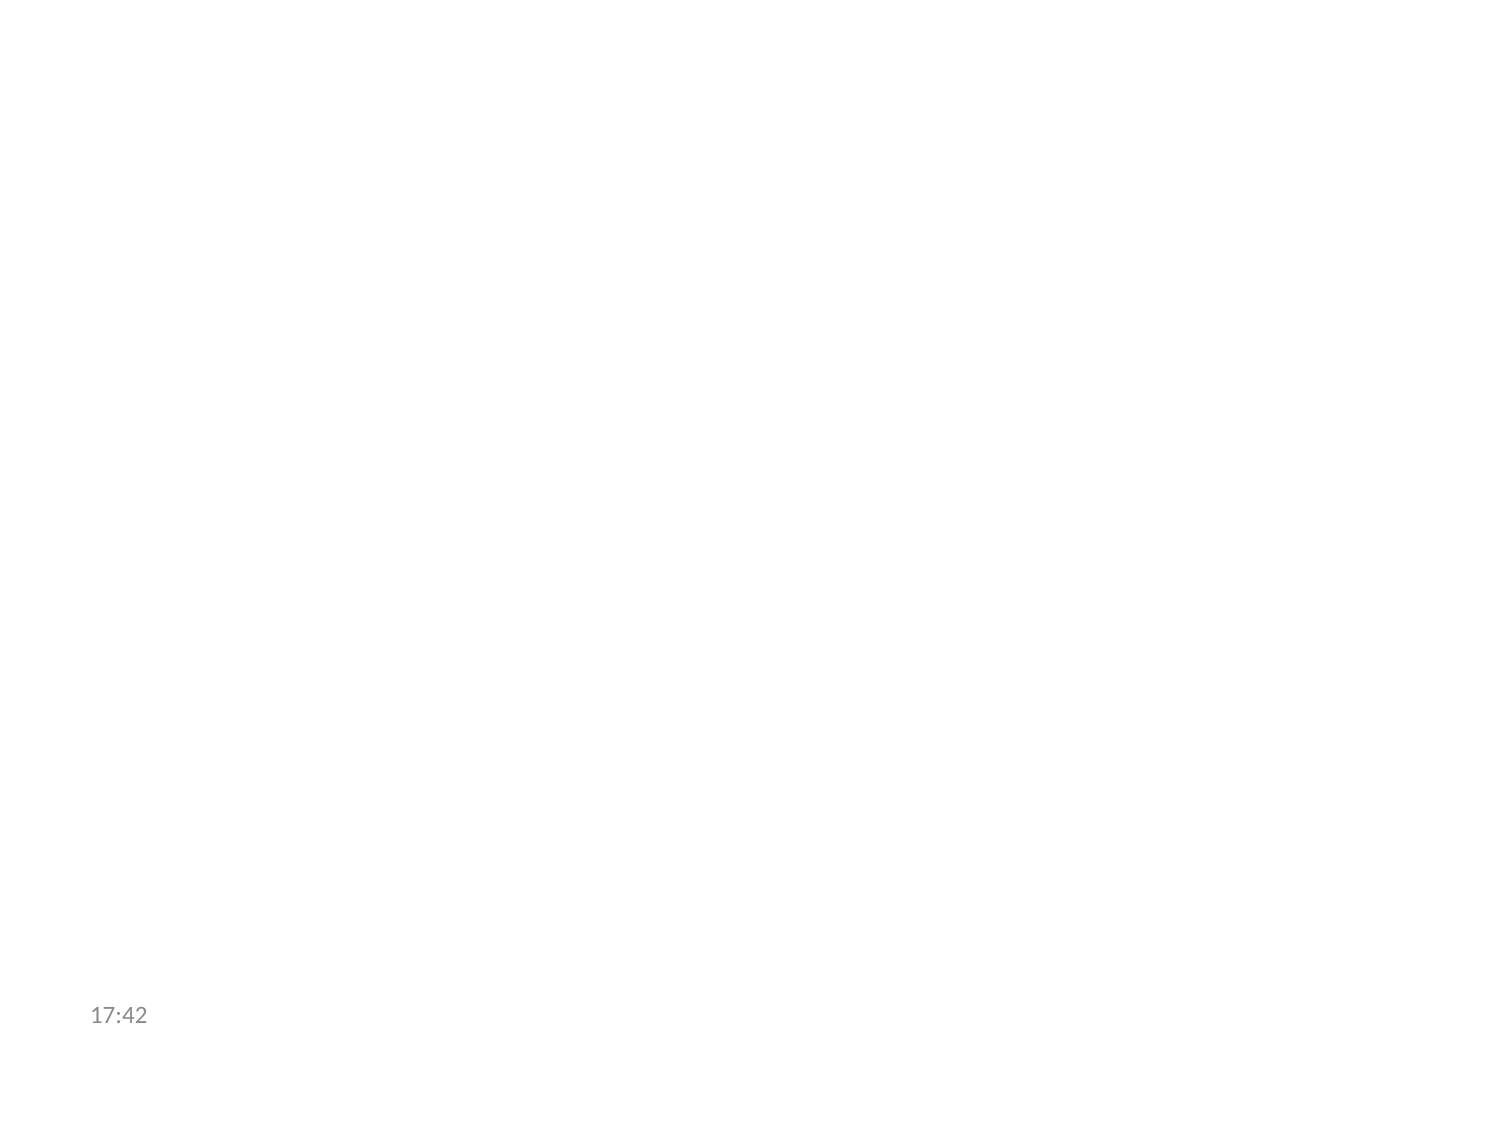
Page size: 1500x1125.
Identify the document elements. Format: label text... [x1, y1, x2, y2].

text_box 15:35 [75, 983, 425, 1044]
